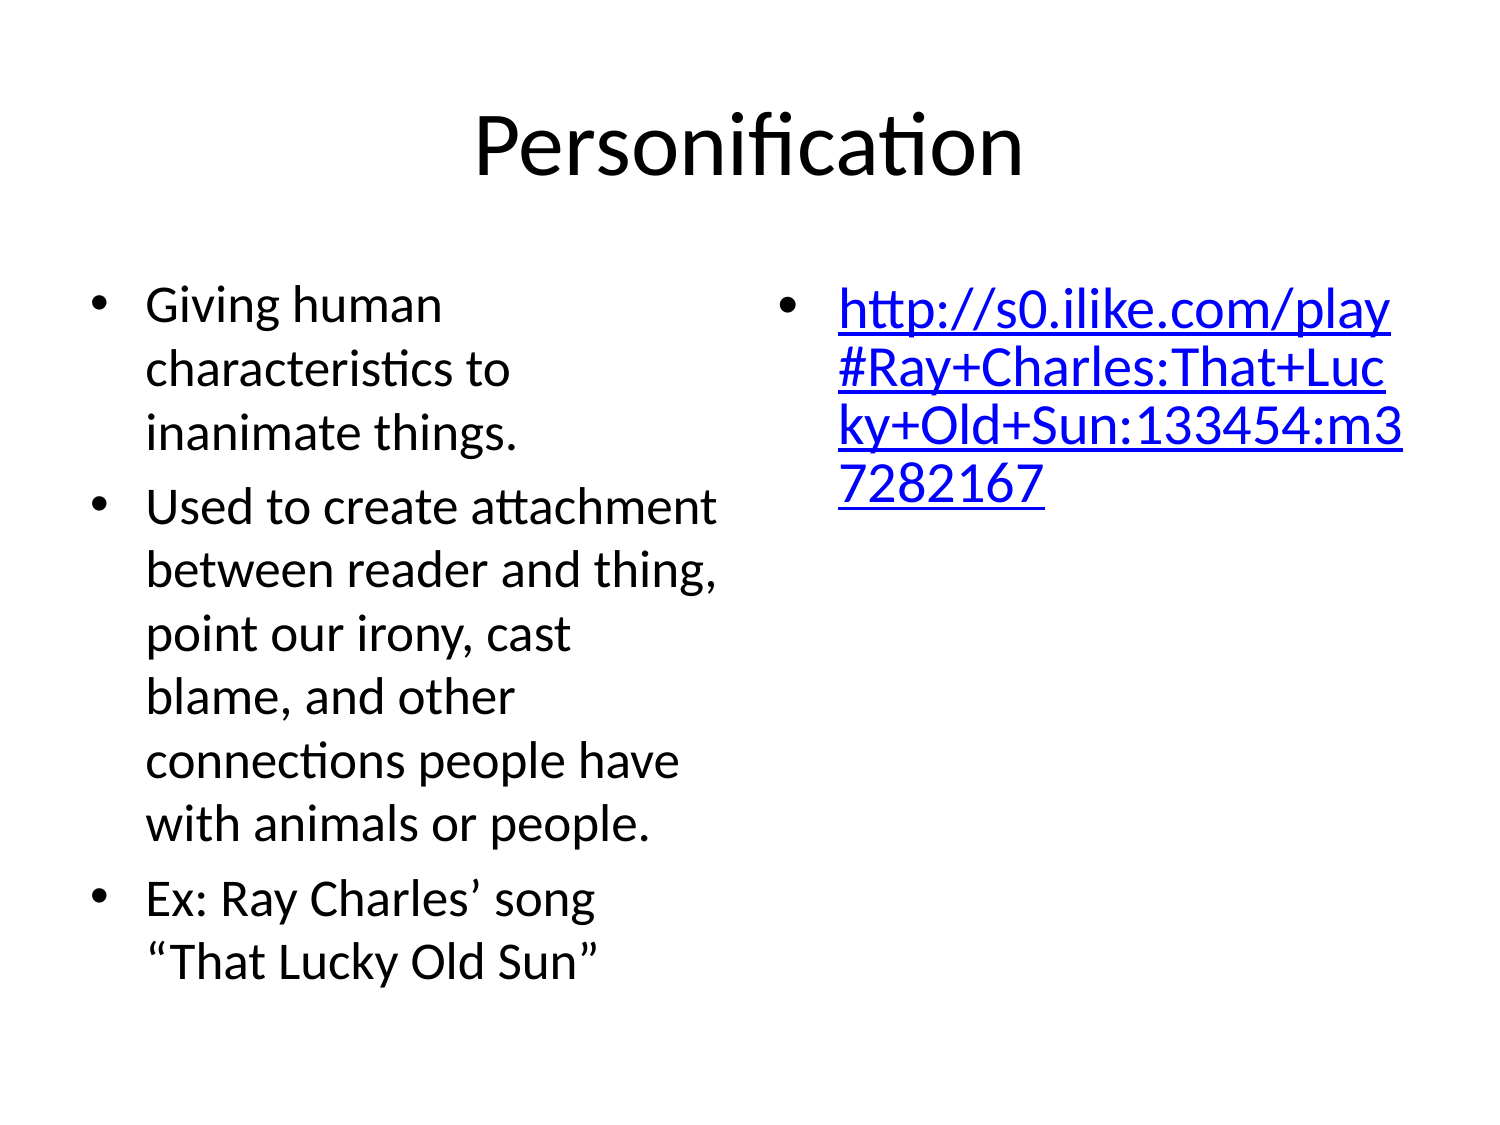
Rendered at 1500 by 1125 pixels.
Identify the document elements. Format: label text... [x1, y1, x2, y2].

list http://s0.ilike.com/play#Ray+Charles:That+Lucky+Old+Sun:133454:m37282167 [762, 262, 1425, 1005]
title Personification [75, 45, 1425, 233]
list Giving human characteristics to inanimate things. Used to create attachment between reader and thing, point our irony, cast blame, and other connections people have with animals or people. Ex: Ray Charles’ song “That Lucky Old Sun” [75, 262, 738, 1005]
